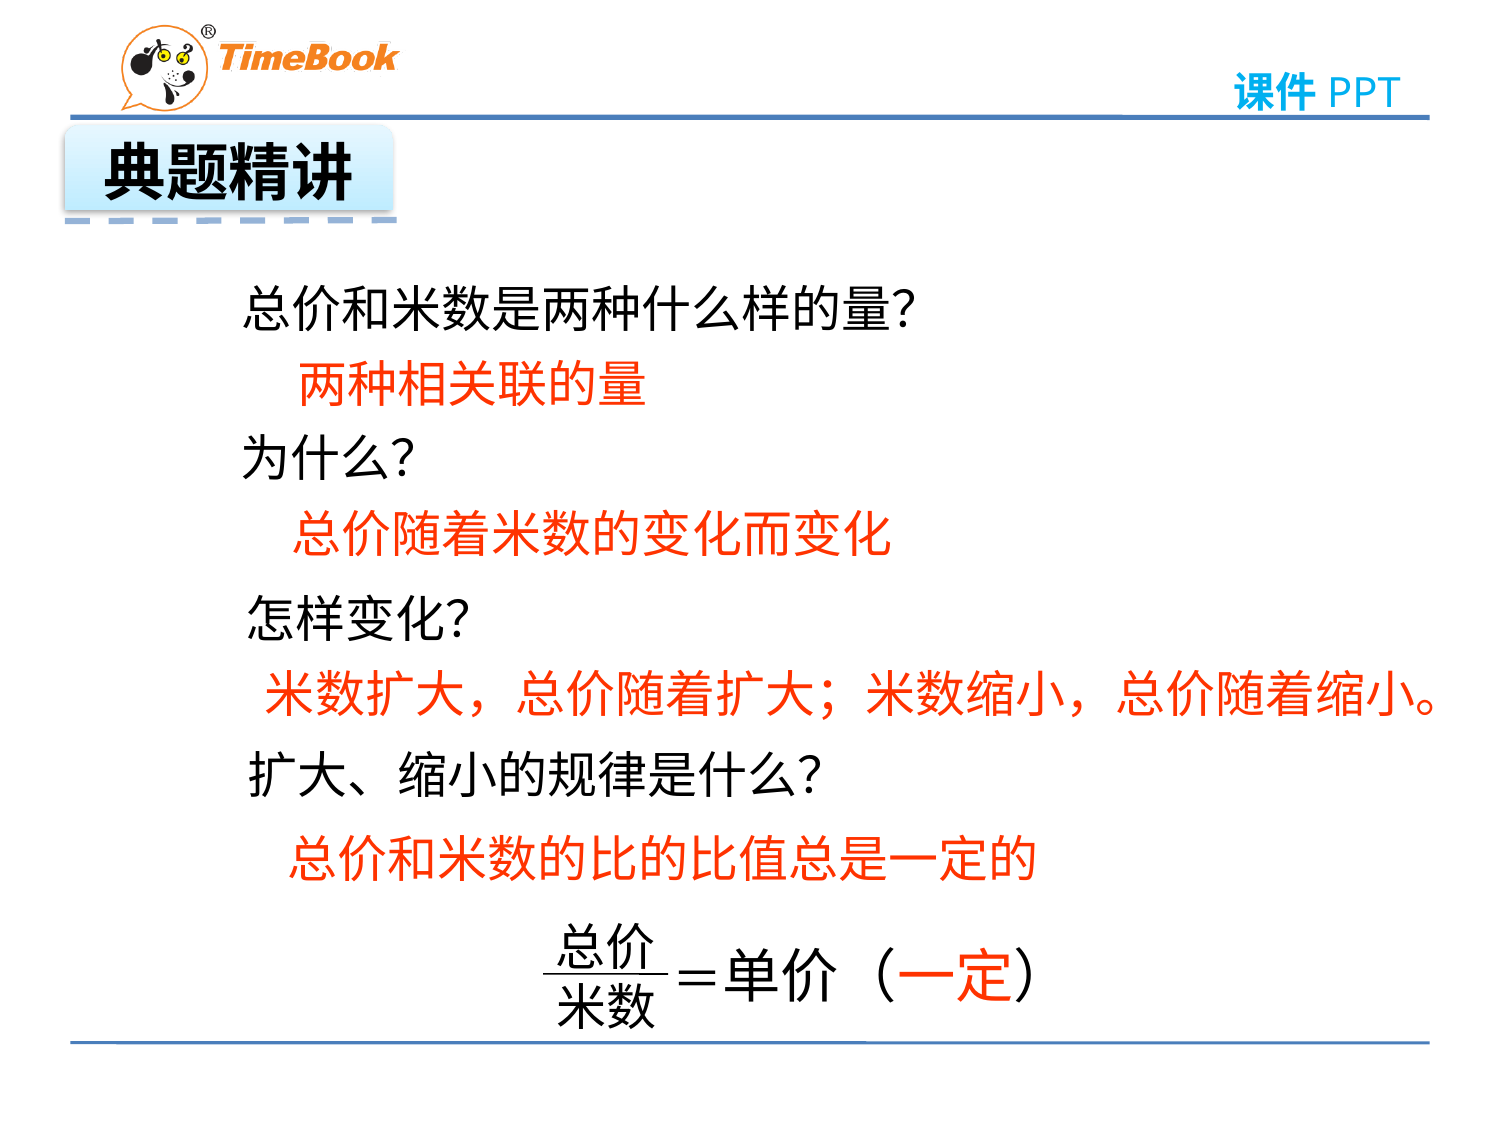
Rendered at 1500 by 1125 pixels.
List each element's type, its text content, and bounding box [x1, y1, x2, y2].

text_box 米数扩大，总价随着扩大；米数缩小，总价随着缩小。 [250, 655, 1480, 731]
text_box 两种相关联的量 [282, 345, 662, 420]
text_box 总价和米数是两种什么样的量？ [226, 270, 957, 345]
text_box 扩大、缩小的规律是什么？ [232, 736, 863, 812]
text_box 总价和米数的比的比值总是一定的 [273, 820, 1053, 895]
text_box 怎样变化？ [230, 579, 511, 655]
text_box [540, 907, 672, 1044]
text_box ＝单价（一定） [676, 931, 1087, 1017]
text_box 为什么？ [225, 418, 455, 494]
picture [118, 22, 408, 113]
text_box 典题精讲 [64, 124, 394, 212]
text_box 总价随着米数的变化而变化 [277, 495, 907, 570]
